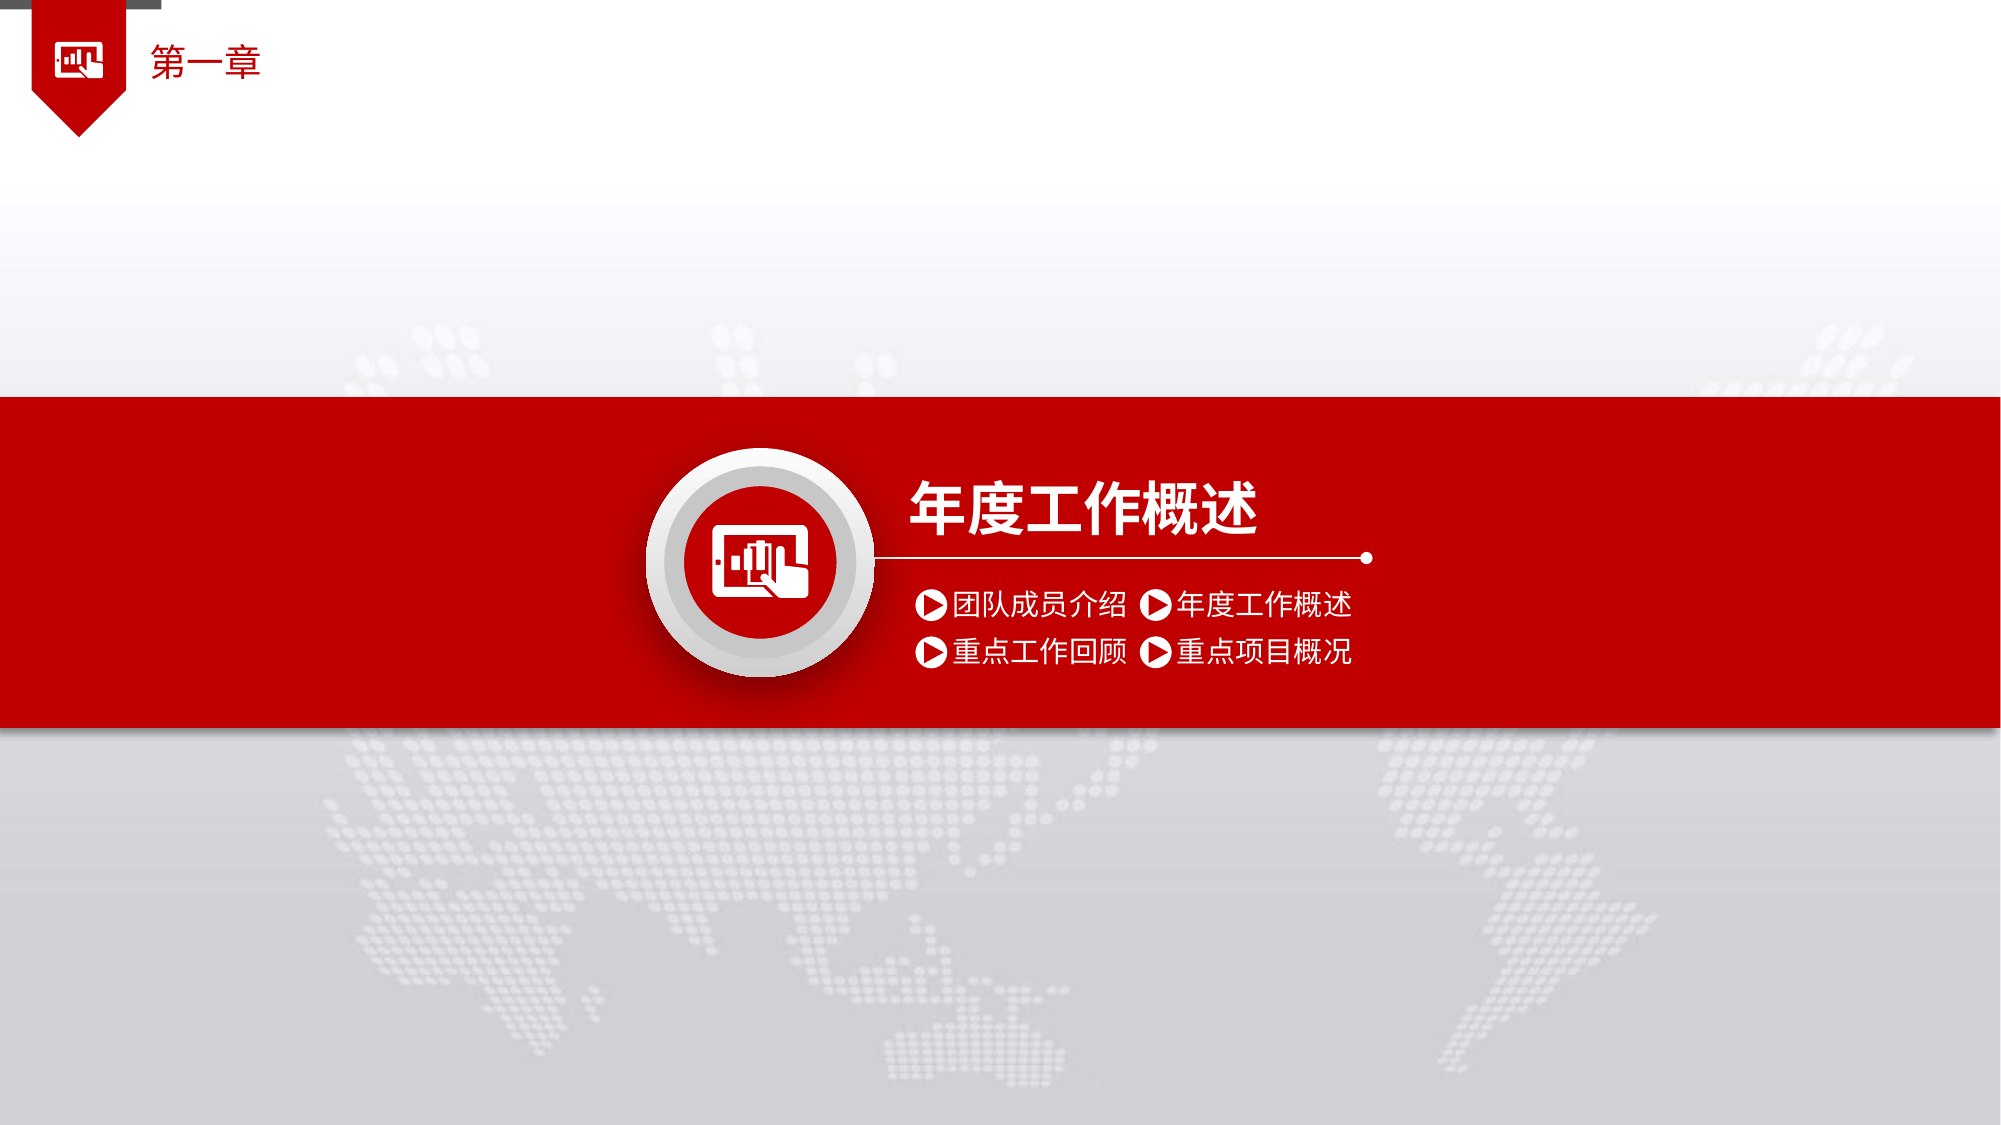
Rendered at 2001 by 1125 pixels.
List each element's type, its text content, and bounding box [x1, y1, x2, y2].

text_box [129, 0, 164, 12]
text_box [0, 0, 29, 12]
text_box 年度工作概述 [893, 464, 1331, 550]
picture [0, 0, 2001, 395]
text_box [1141, 585, 1378, 622]
text_box 第一章 [137, 33, 351, 90]
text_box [917, 633, 1139, 669]
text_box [1141, 633, 1378, 669]
picture [0, 730, 2001, 1125]
text_box [624, 450, 1361, 714]
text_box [917, 585, 1140, 622]
text_box [913, 588, 1381, 633]
text_box [0, 395, 2001, 730]
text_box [31, 0, 127, 138]
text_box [645, 447, 876, 678]
